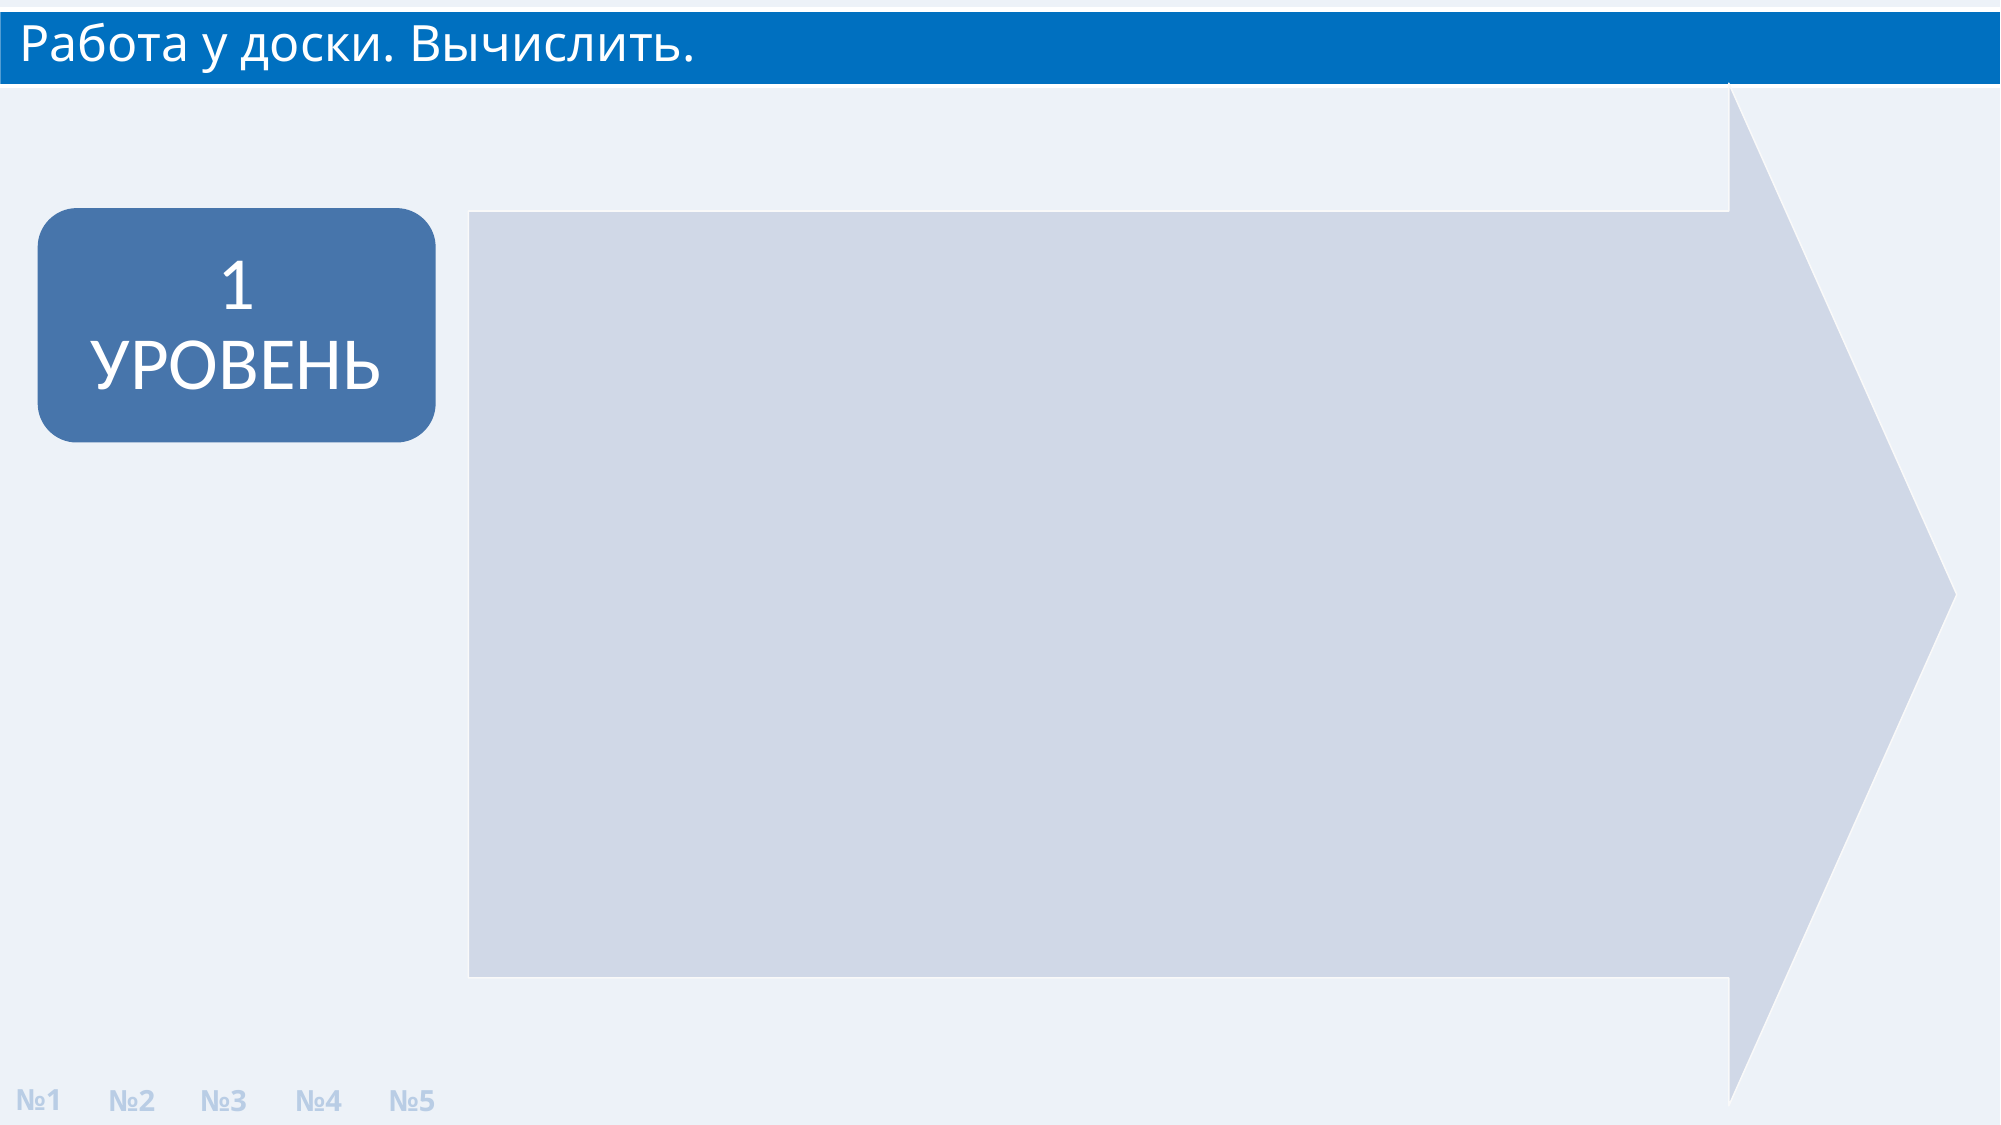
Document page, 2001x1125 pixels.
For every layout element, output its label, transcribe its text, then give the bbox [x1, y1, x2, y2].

text_box 1 УРОВЕНЬ [37, 208, 436, 443]
text_box №5 [374, 1074, 470, 1125]
text_box №1 [1, 1073, 102, 1124]
text_box №2 [93, 1074, 196, 1125]
text_box №3 [185, 1075, 280, 1125]
text_box №4 [280, 1074, 373, 1125]
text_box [0, 9, 2000, 87]
title Работа у доски. Вычислить. [4, 0, 2000, 6]
